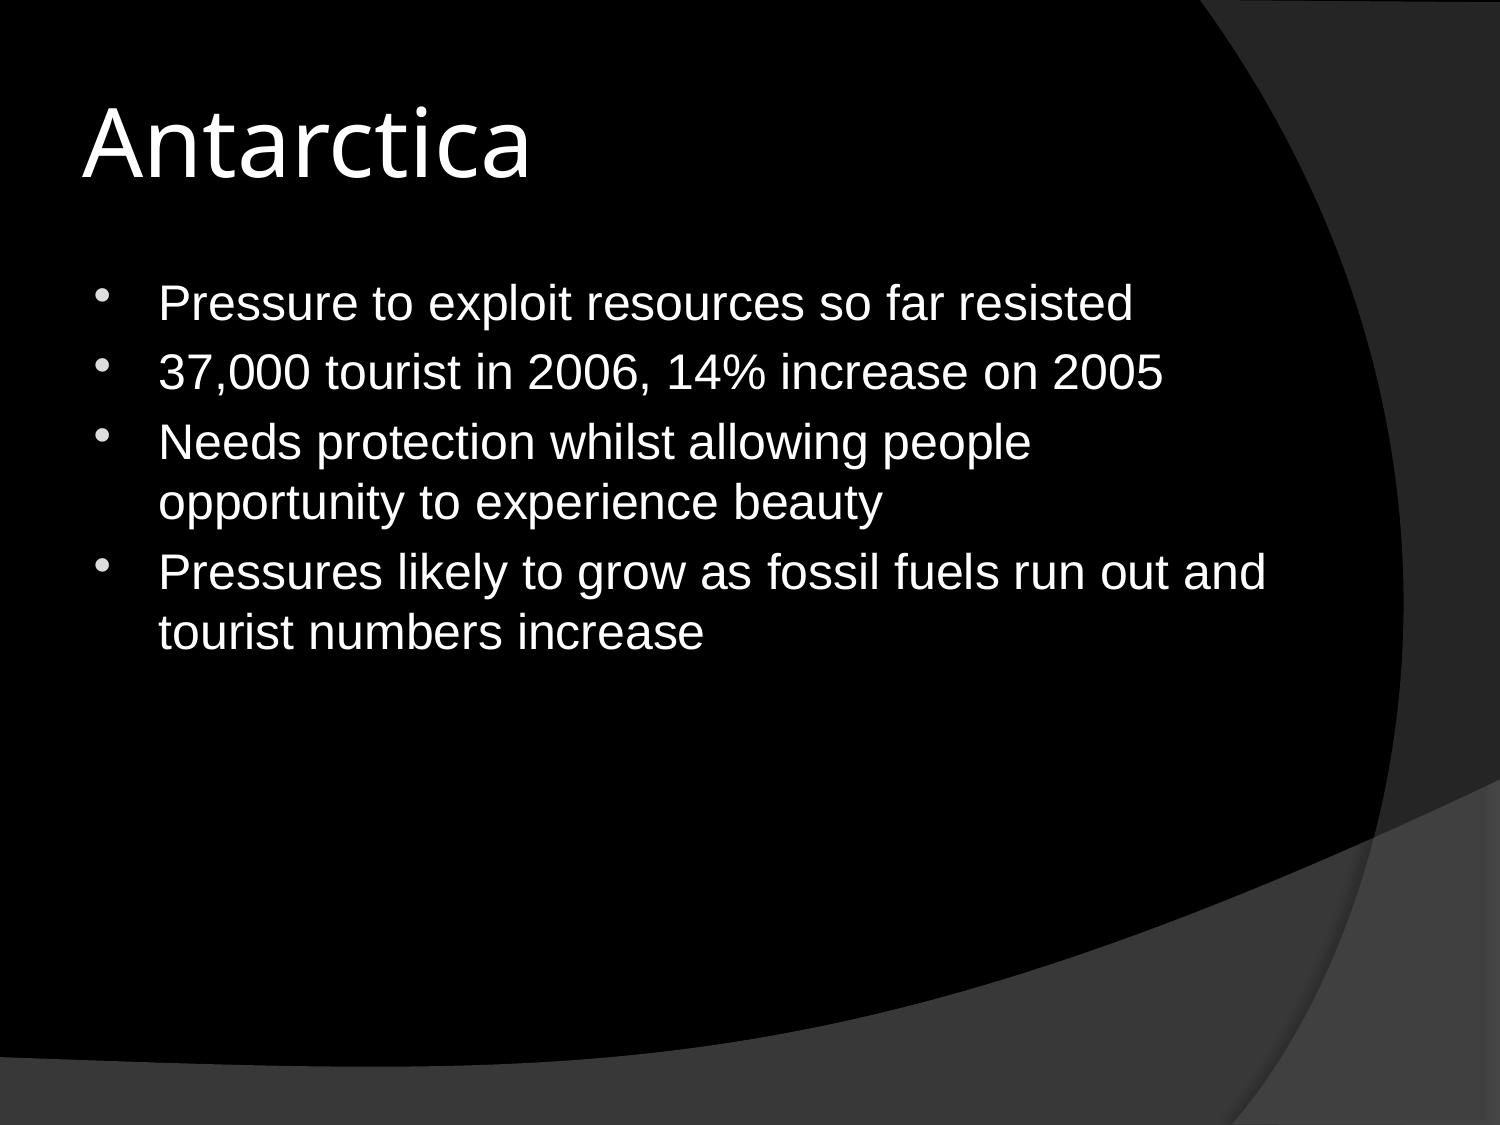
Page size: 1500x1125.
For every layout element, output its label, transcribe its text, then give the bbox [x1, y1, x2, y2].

list Pressure to exploit resources so far resisted 37,000 tourist in 2006, 14% increase on 2005 Needs protection whilst allowing people opportunity to experience beauty Pressures likely to grow as fossil fuels run out and tourist numbers increase [75, 262, 1300, 1005]
title Antarctica [75, 45, 1300, 233]
